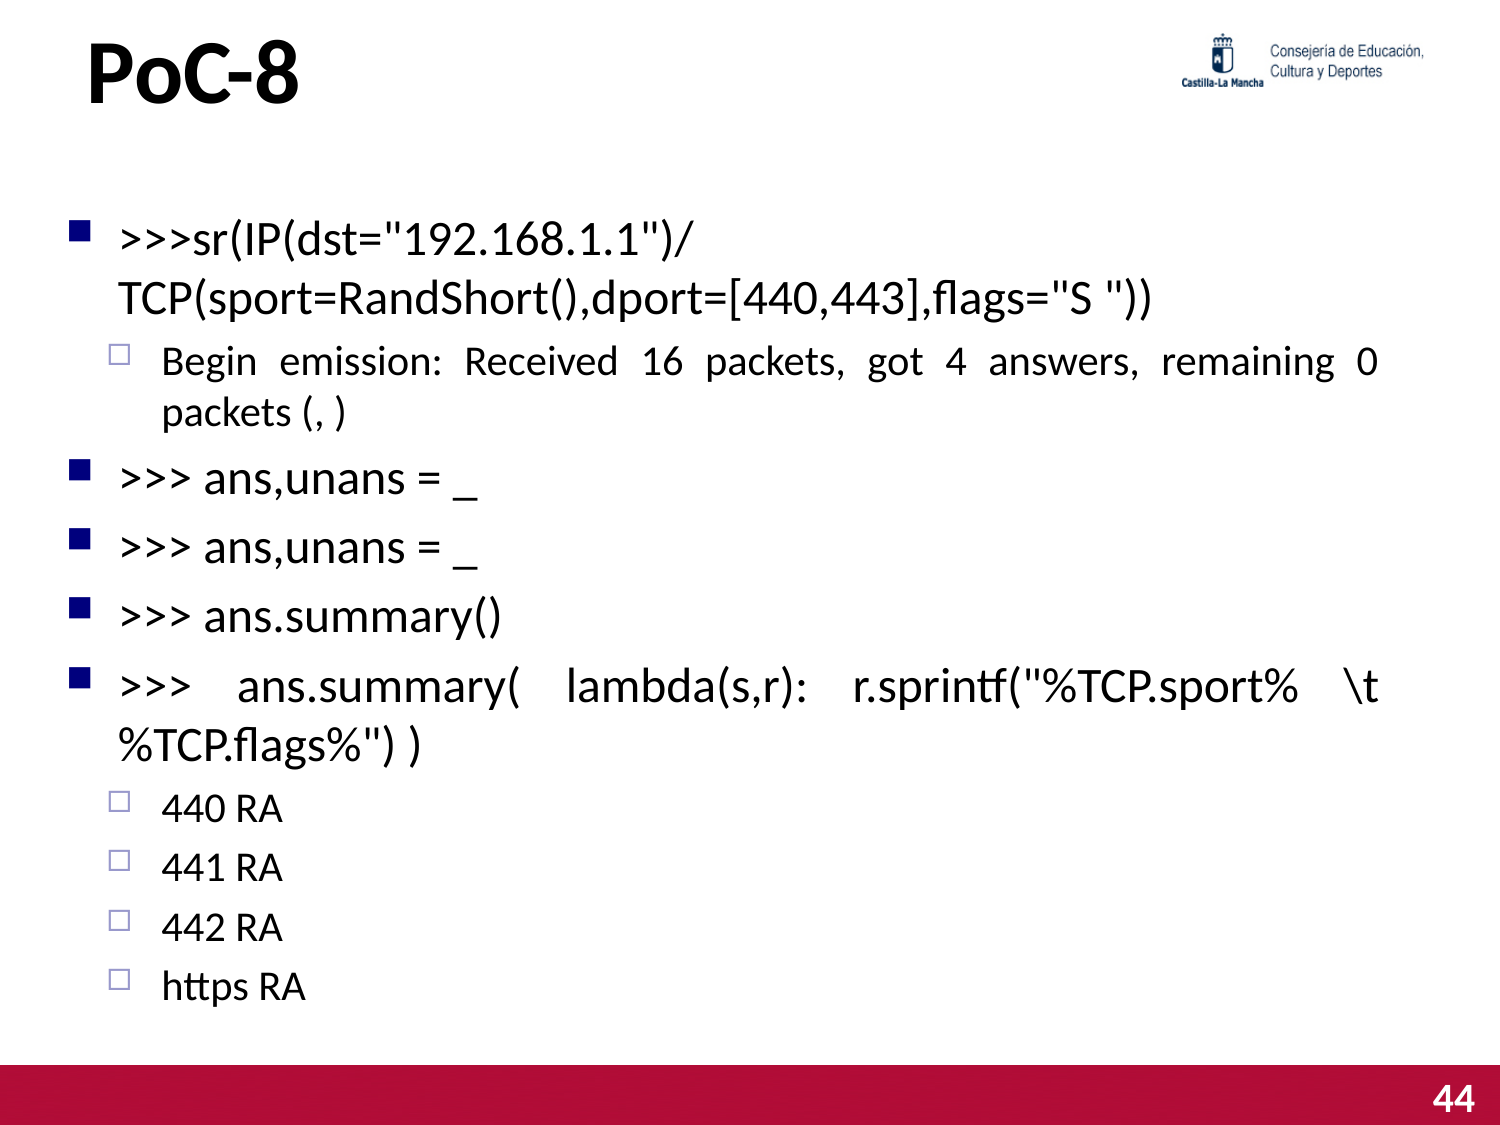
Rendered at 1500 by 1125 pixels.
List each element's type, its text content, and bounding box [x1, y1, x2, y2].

title PoC-8 [75, 6, 1425, 197]
list >>>sr(IP(dst="192.168.1.1")/TCP(sport=RandShort(),dport=[440,443],flags="S ")) Begin emission: Received 16 packets, got 4 answers, remaining 0 packets (, ) >>> ans,unans = _ >>> ans,unans = _ >>> ans.summary() >>> ans.summary( lambda(s,r): r.sprintf("%TCP.sport% \t %TCP.flags%") ) 440 RA 441 RA 442 RA https RA [51, 198, 1395, 1018]
picture [0, 1065, 1500, 1125]
